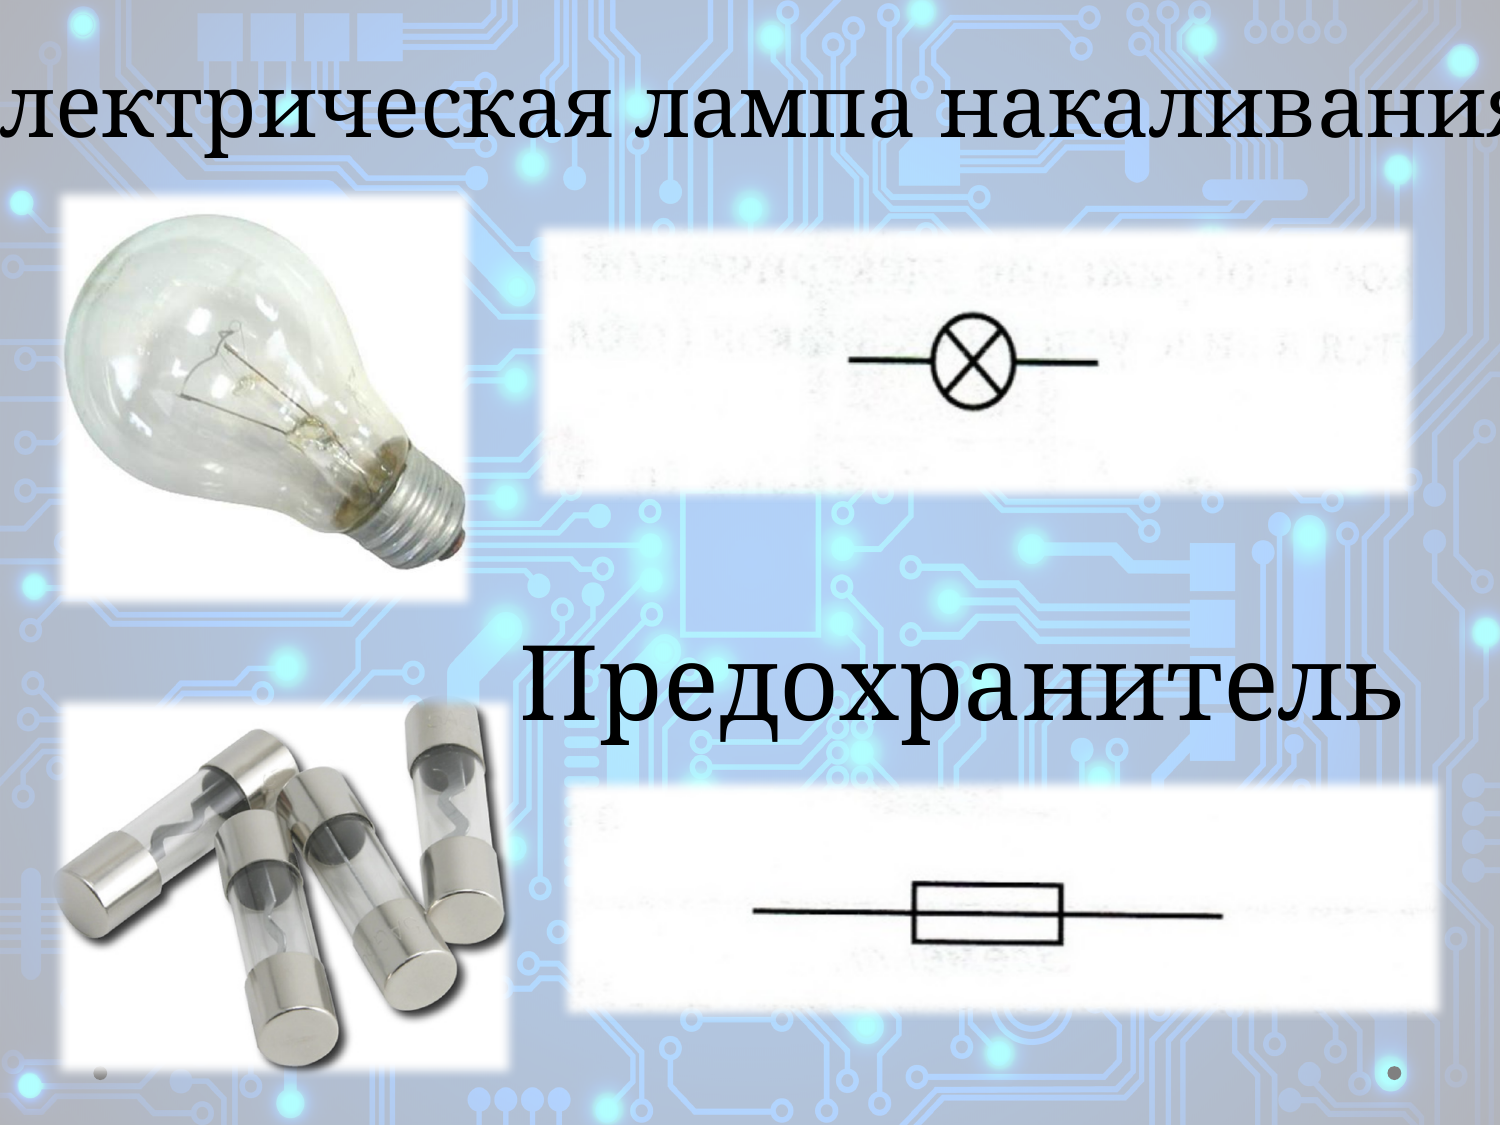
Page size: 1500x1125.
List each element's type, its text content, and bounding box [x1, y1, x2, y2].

picture [49, 184, 478, 612]
text_box Предохранитель [505, 608, 1422, 749]
text_box Электрическая лампа накаливания [0, 42, 1500, 163]
picture [529, 219, 1419, 504]
picture [557, 774, 1448, 1023]
picture [49, 692, 519, 1082]
